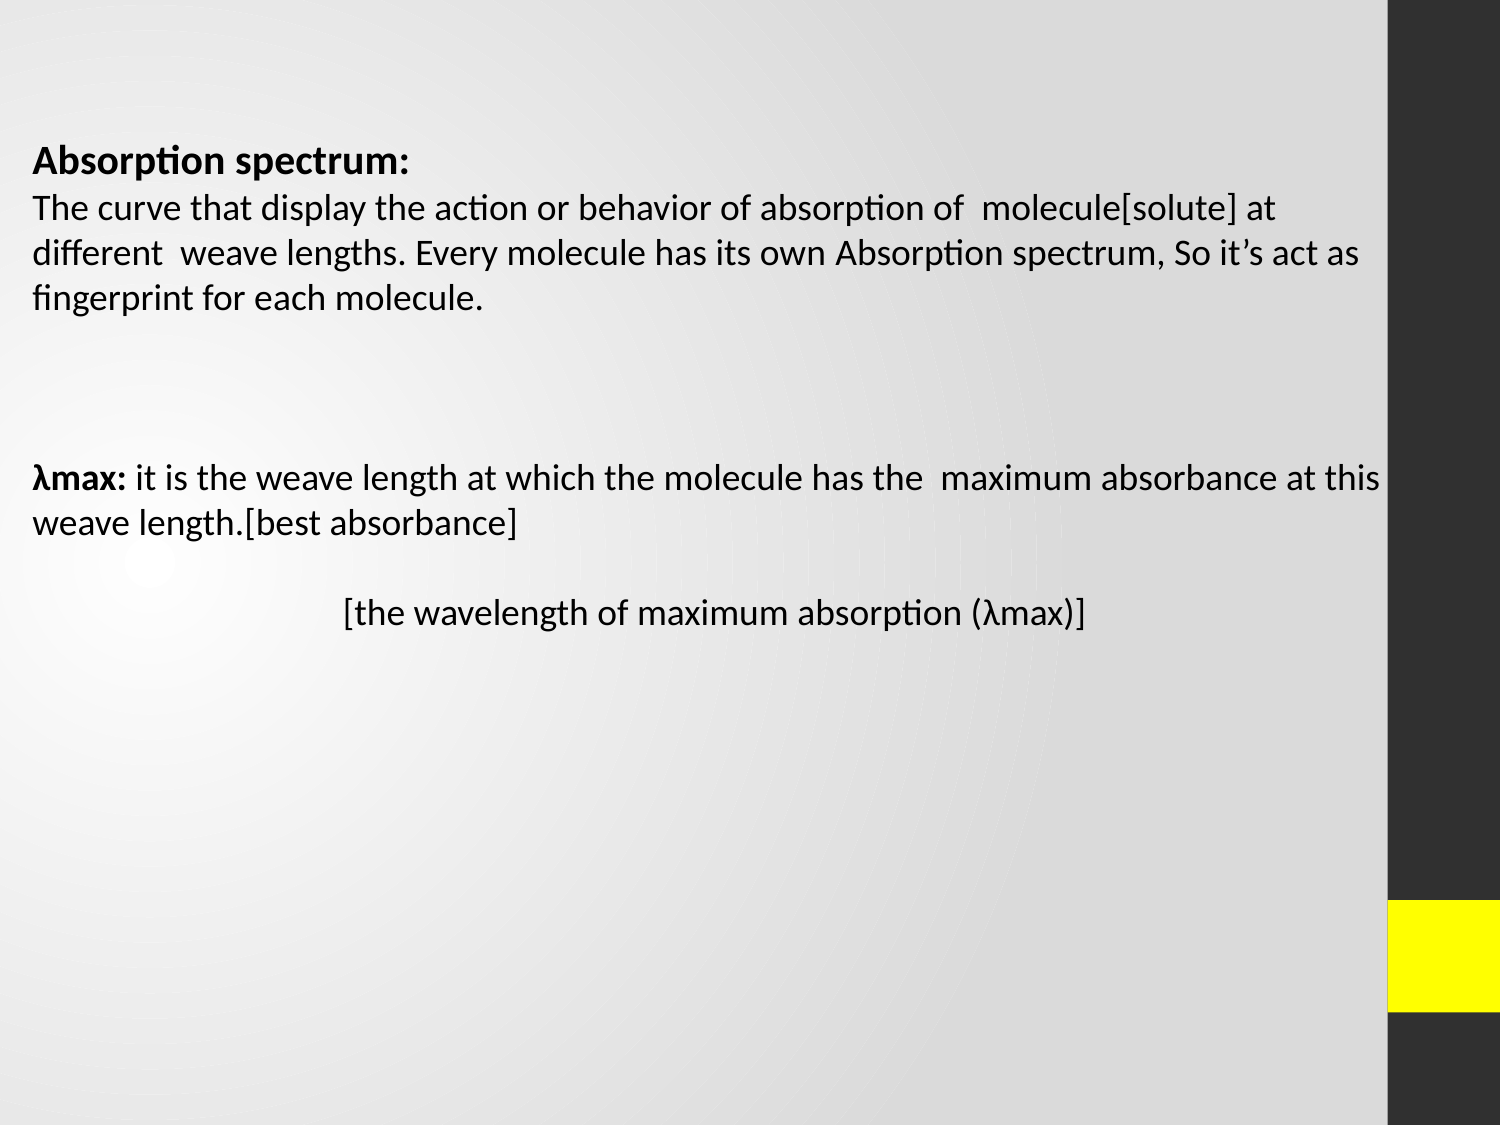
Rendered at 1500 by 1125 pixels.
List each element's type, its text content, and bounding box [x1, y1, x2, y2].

text_box Absorption spectrum: The curve that display the action or behavior of absorption of molecule[solute] at different weave lengths. Every molecule has its own Absorption spectrum, So it’s act as fingerprint for each molecule. λmax: it is the weave length at which the molecule has the maximum absorbance at this weave length.[best absorbance] [the wavelength of maximum absorption (λmax)] [17, 125, 1412, 821]
